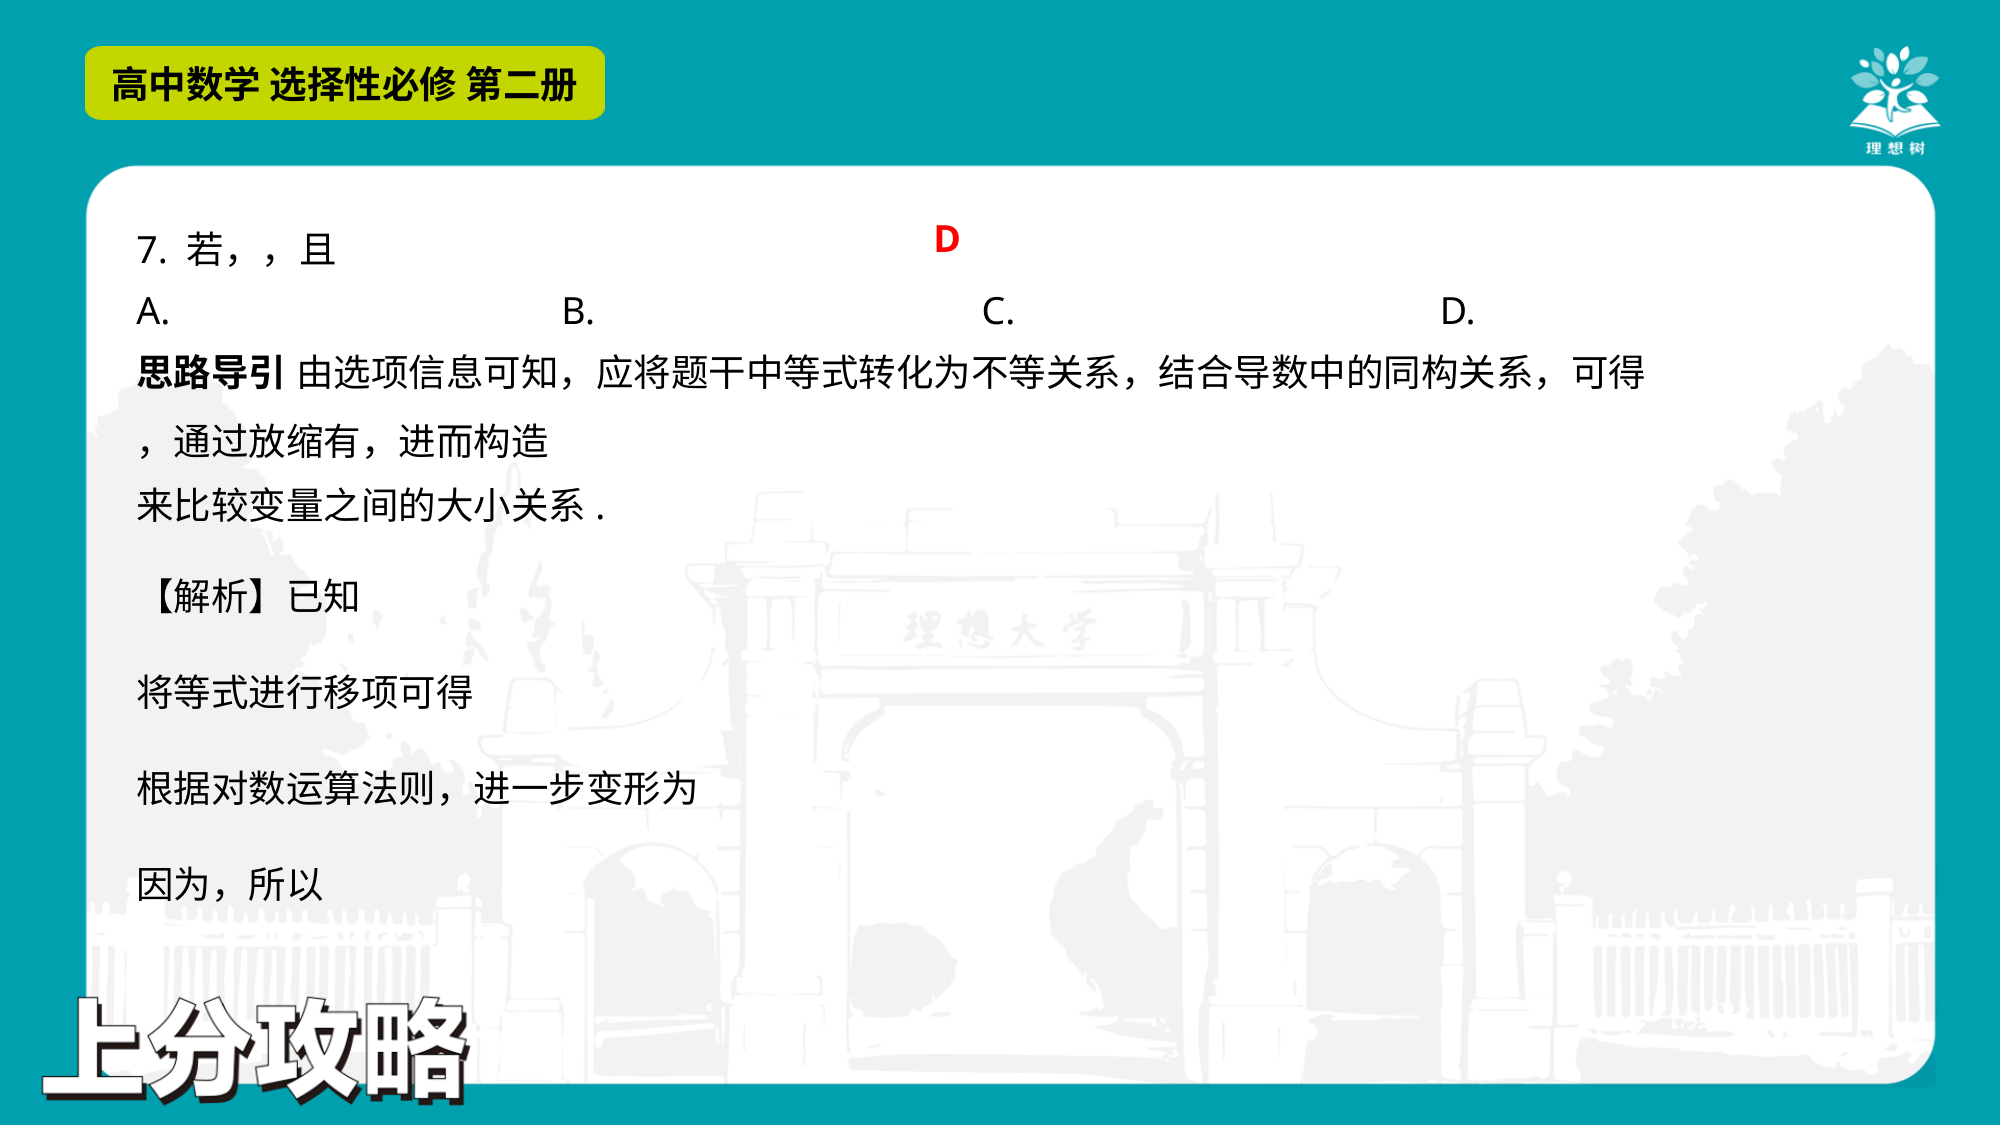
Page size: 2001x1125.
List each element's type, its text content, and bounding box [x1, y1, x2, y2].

picture [0, 0, 2000, 1125]
text_box D [920, 213, 975, 258]
